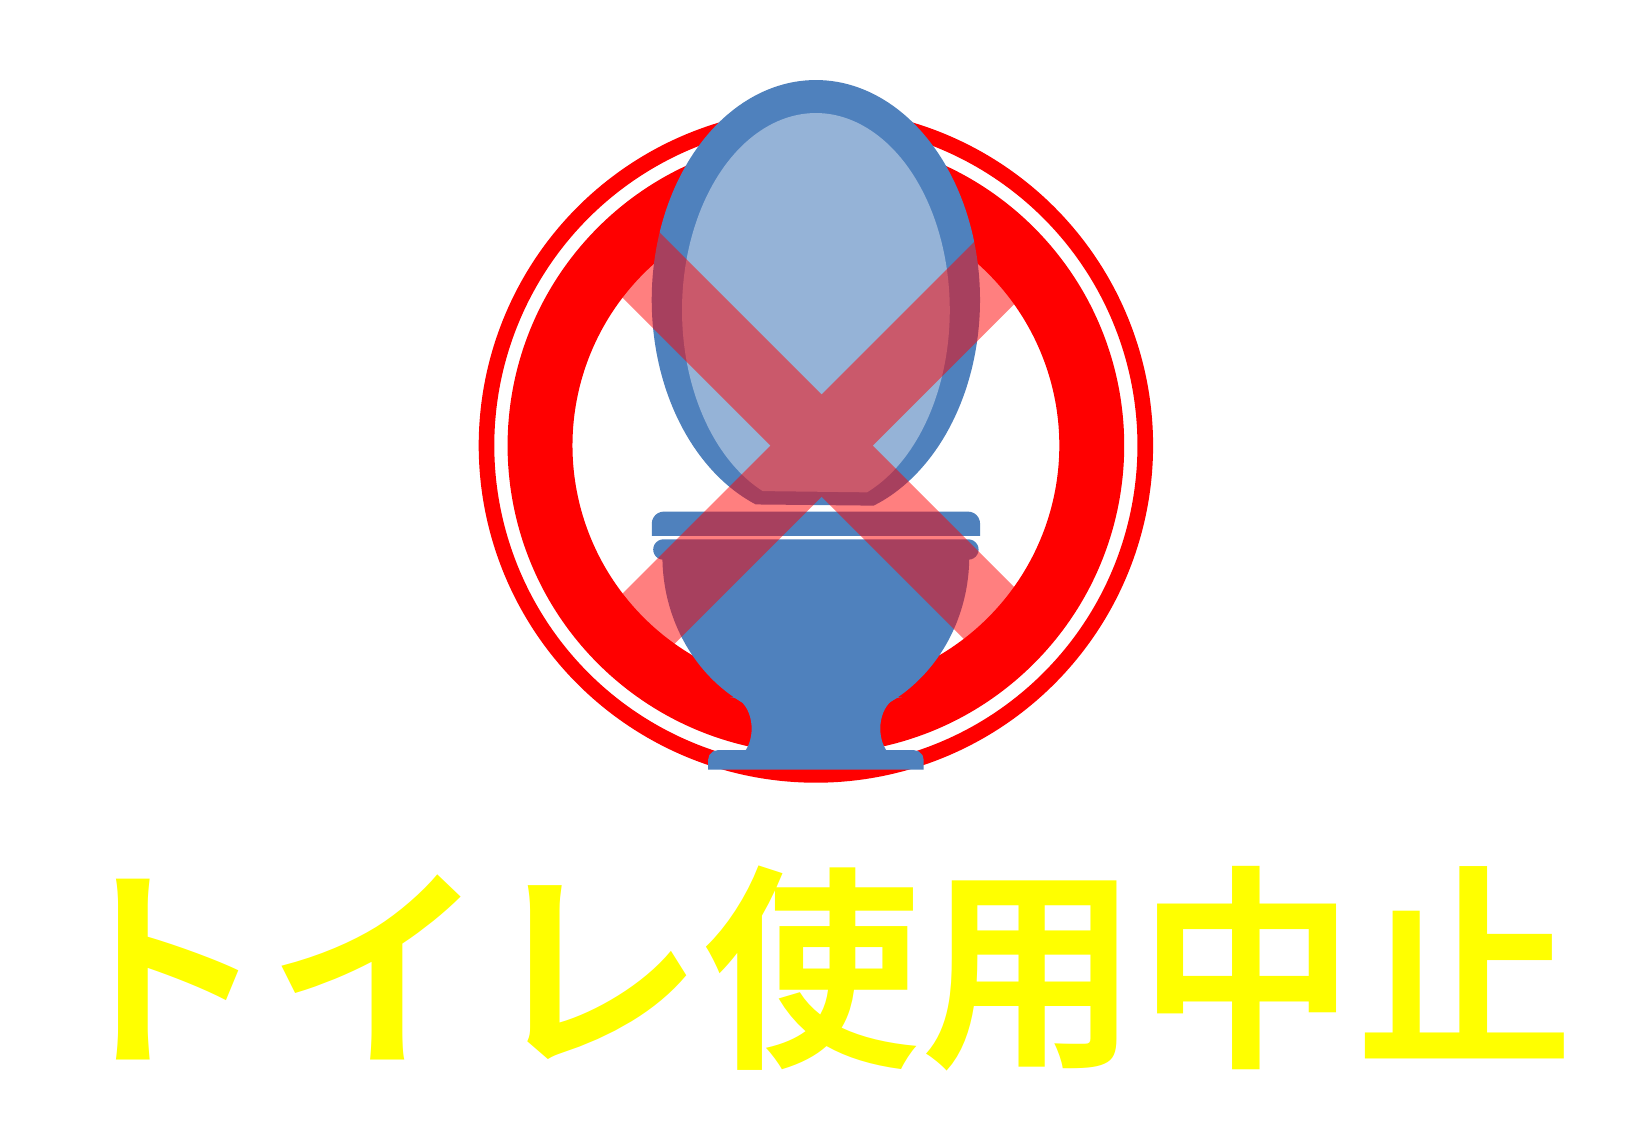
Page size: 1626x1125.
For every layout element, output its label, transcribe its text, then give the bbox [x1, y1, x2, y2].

text_box トイレ使用中止 [0, 826, 1625, 1101]
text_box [458, 79, 1186, 810]
